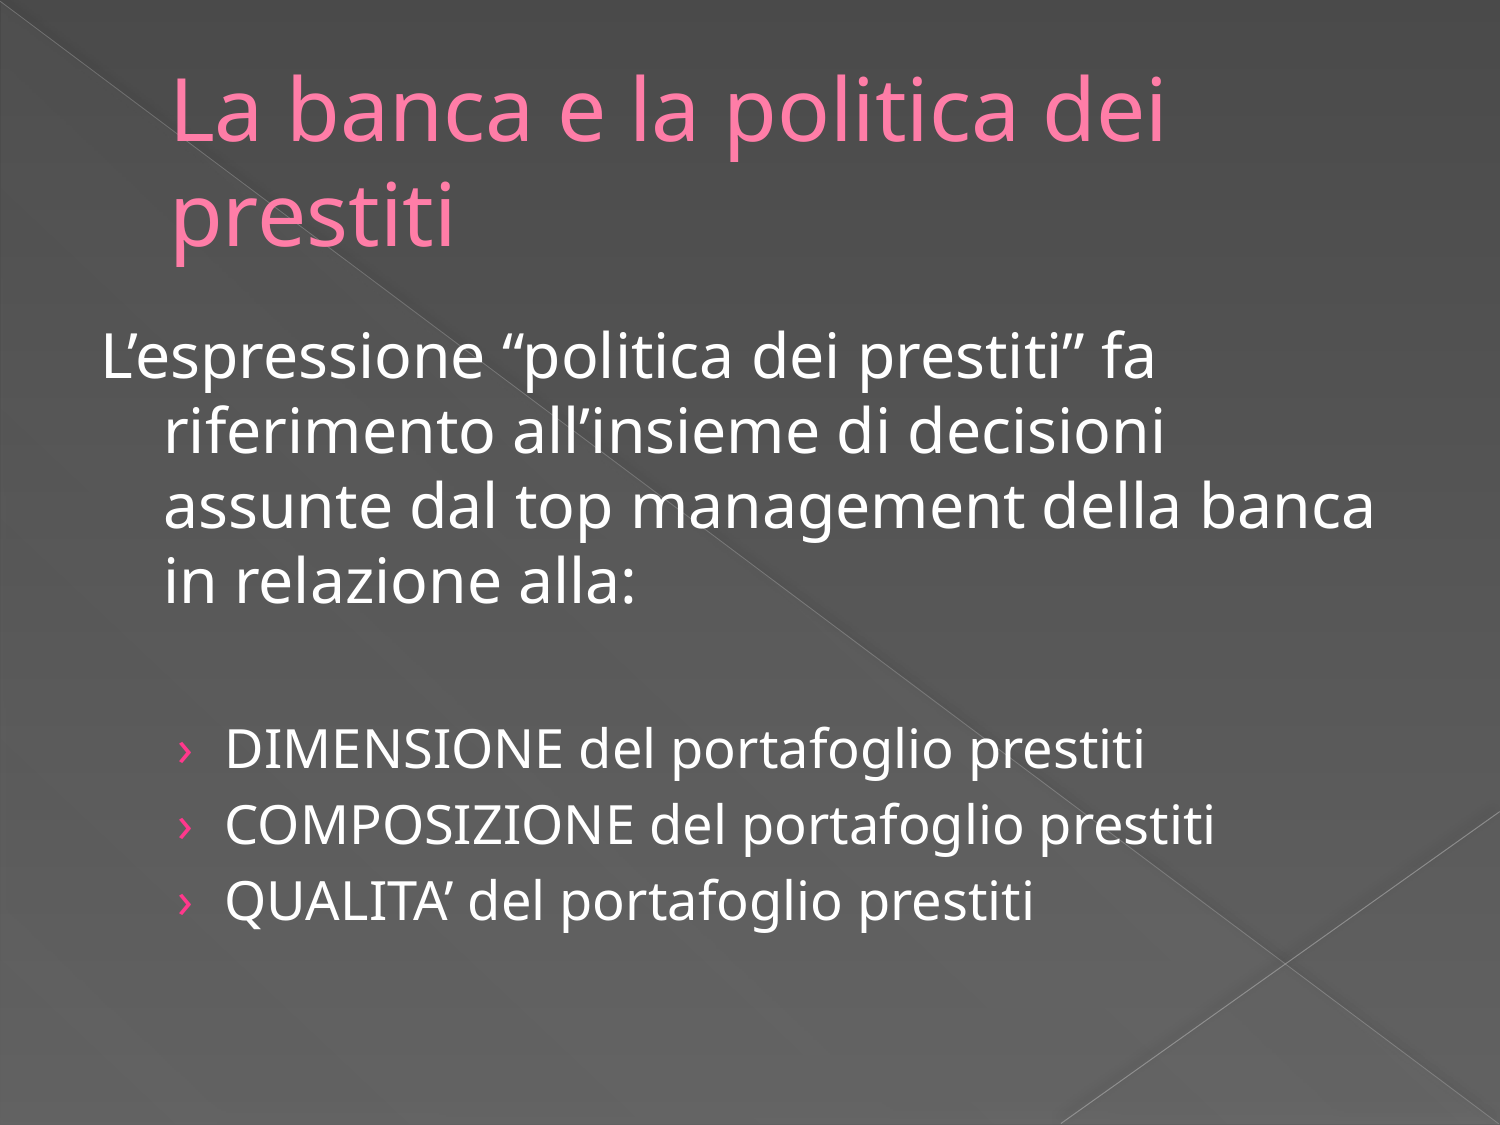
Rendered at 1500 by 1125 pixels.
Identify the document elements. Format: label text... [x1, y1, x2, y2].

title La banca e la politica dei prestiti [75, 43, 1425, 274]
list L’espressione “politica dei prestiti” fa riferimento all’insieme di decisioni assunte dal top management della banca in relazione alla: DIMENSIONE del portafoglio prestiti COMPOSIZIONE del portafoglio prestiti QUALITA’ del portafoglio prestiti [75, 308, 1425, 1059]
